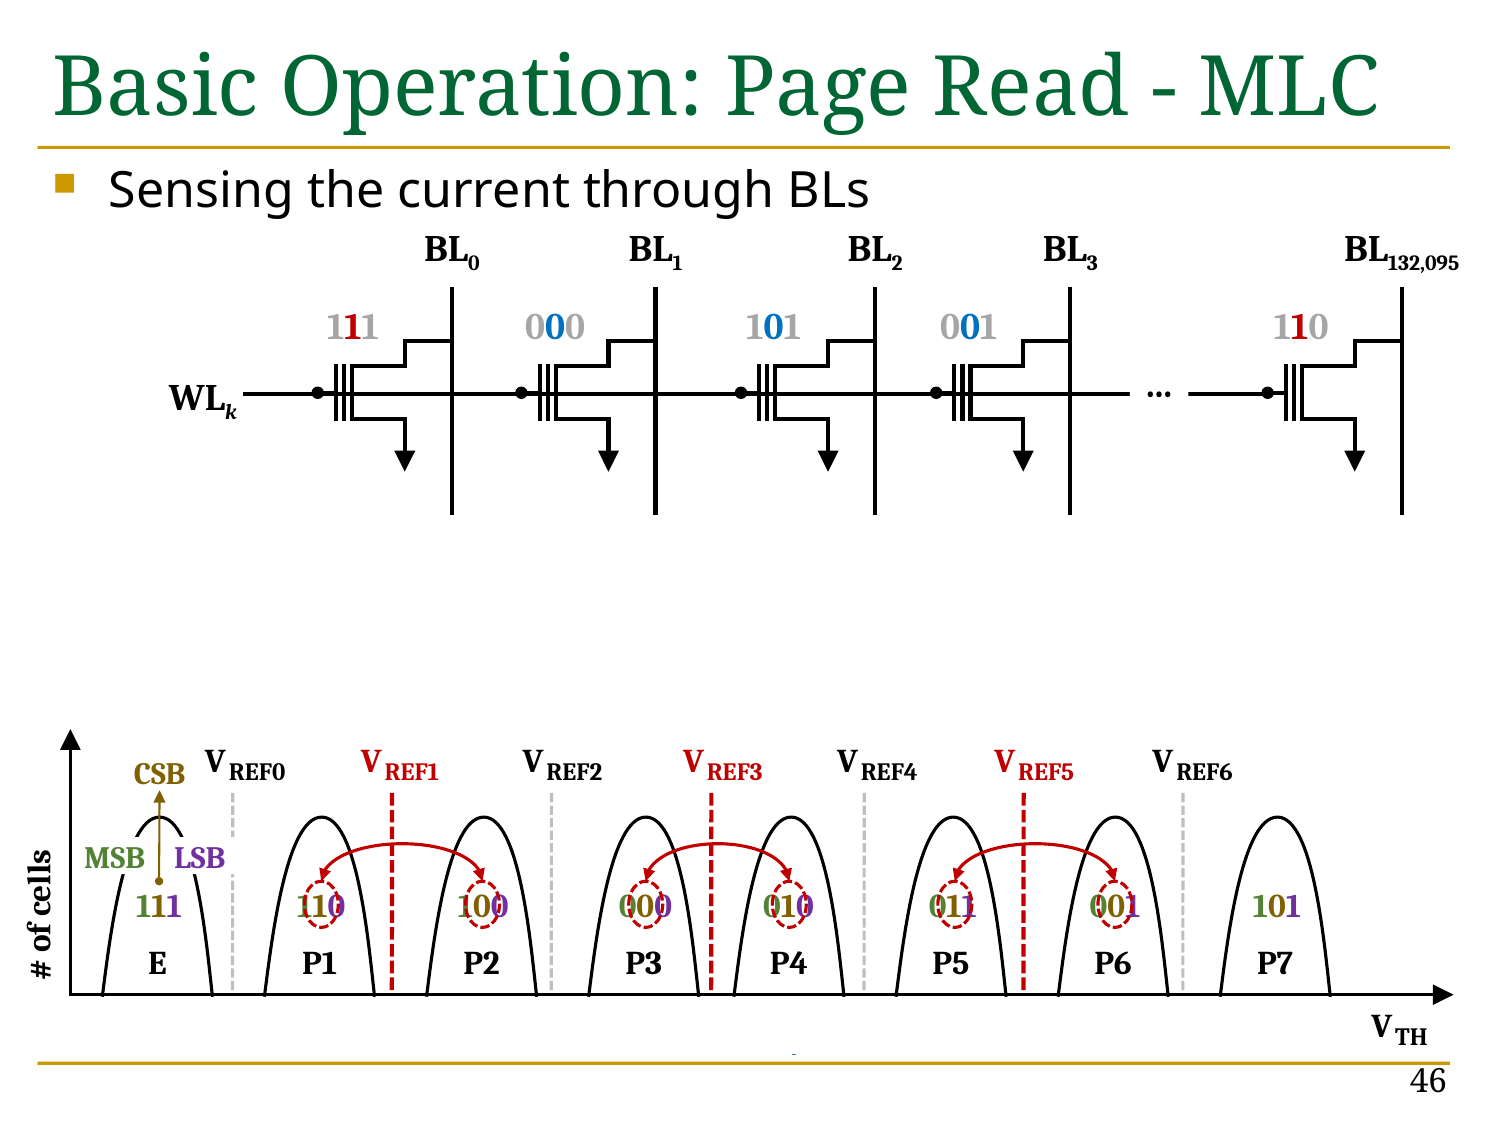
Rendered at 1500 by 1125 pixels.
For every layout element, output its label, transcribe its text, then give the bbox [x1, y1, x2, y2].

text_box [68, 728, 1474, 1058]
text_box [965, 738, 1097, 786]
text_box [510, 295, 601, 355]
list Sensing the current through BLs [37, 149, 1450, 1063]
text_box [808, 738, 940, 786]
text_box BL1 [613, 216, 698, 282]
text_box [1259, 295, 1368, 355]
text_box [731, 295, 816, 355]
title Basic Operation: Page Read - MLC [37, 24, 1450, 149]
slide_number 46 [1111, 1063, 1462, 1112]
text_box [153, 352, 1329, 432]
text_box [17, 849, 57, 981]
text_box BL2 [832, 216, 918, 282]
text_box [654, 738, 786, 786]
text_box BL0 [409, 216, 495, 282]
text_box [925, 295, 1013, 355]
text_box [331, 738, 464, 786]
text_box BL3 [1028, 216, 1113, 282]
text_box BL132,095 [1329, 216, 1475, 282]
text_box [312, 295, 394, 355]
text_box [404, 418, 1355, 472]
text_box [1220, 817, 1332, 993]
